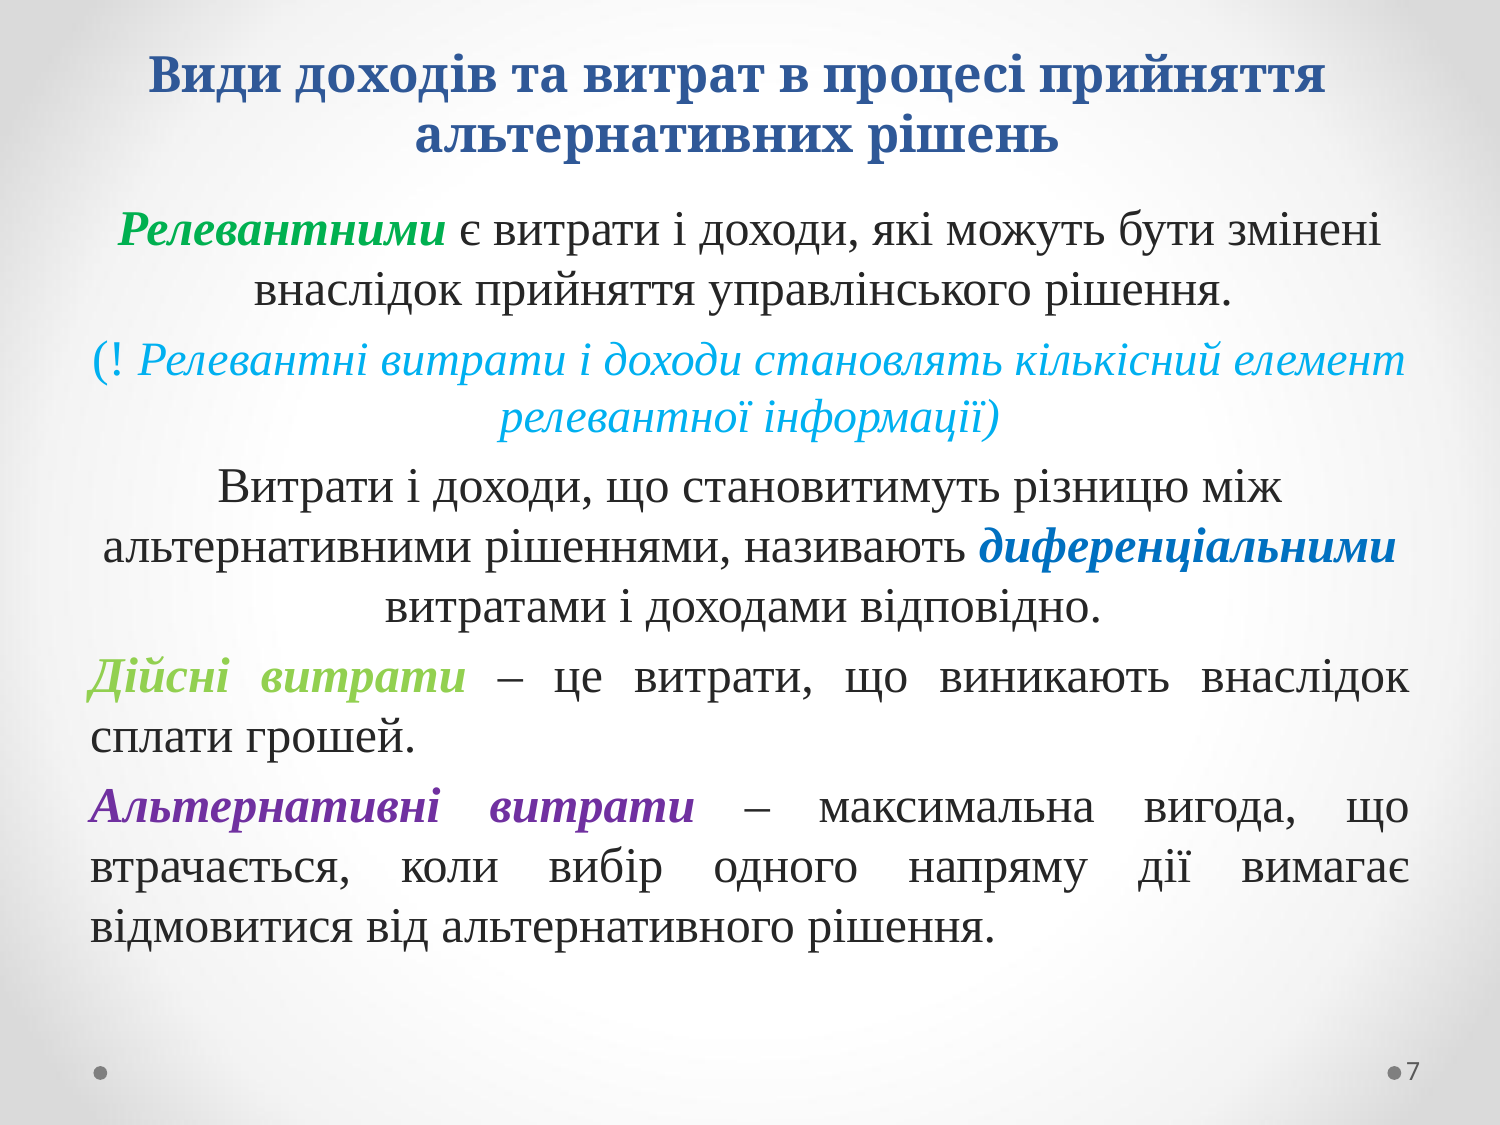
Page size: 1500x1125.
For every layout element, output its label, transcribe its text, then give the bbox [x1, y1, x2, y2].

title Види доходів та витрат в процесі прийняття альтернативних рішень [62, 37, 1413, 171]
text_box 7 [1401, 1042, 1494, 1103]
list Релевантними є витрати і доходи, які можуть бути змінені внаслідок прийняття управлінського рішення. (! Релевантні витрати і доходи становлять кількісний елемент релевантної інформації) Витрати і доходи, що становитимуть різницю між альтернативними рішеннями, називають диференціальними витратами і доходами відповідно. Дійсні витрати – це витрати, що виникають внаслідок сплати грошей. Альтернативні витрати – максимальна вигода, що втрачається, коли вибір одного напряму дії вимагає відмовитися від альтернативного рішення. [75, 187, 1425, 1005]
picture [0, 0, 1500, 1125]
